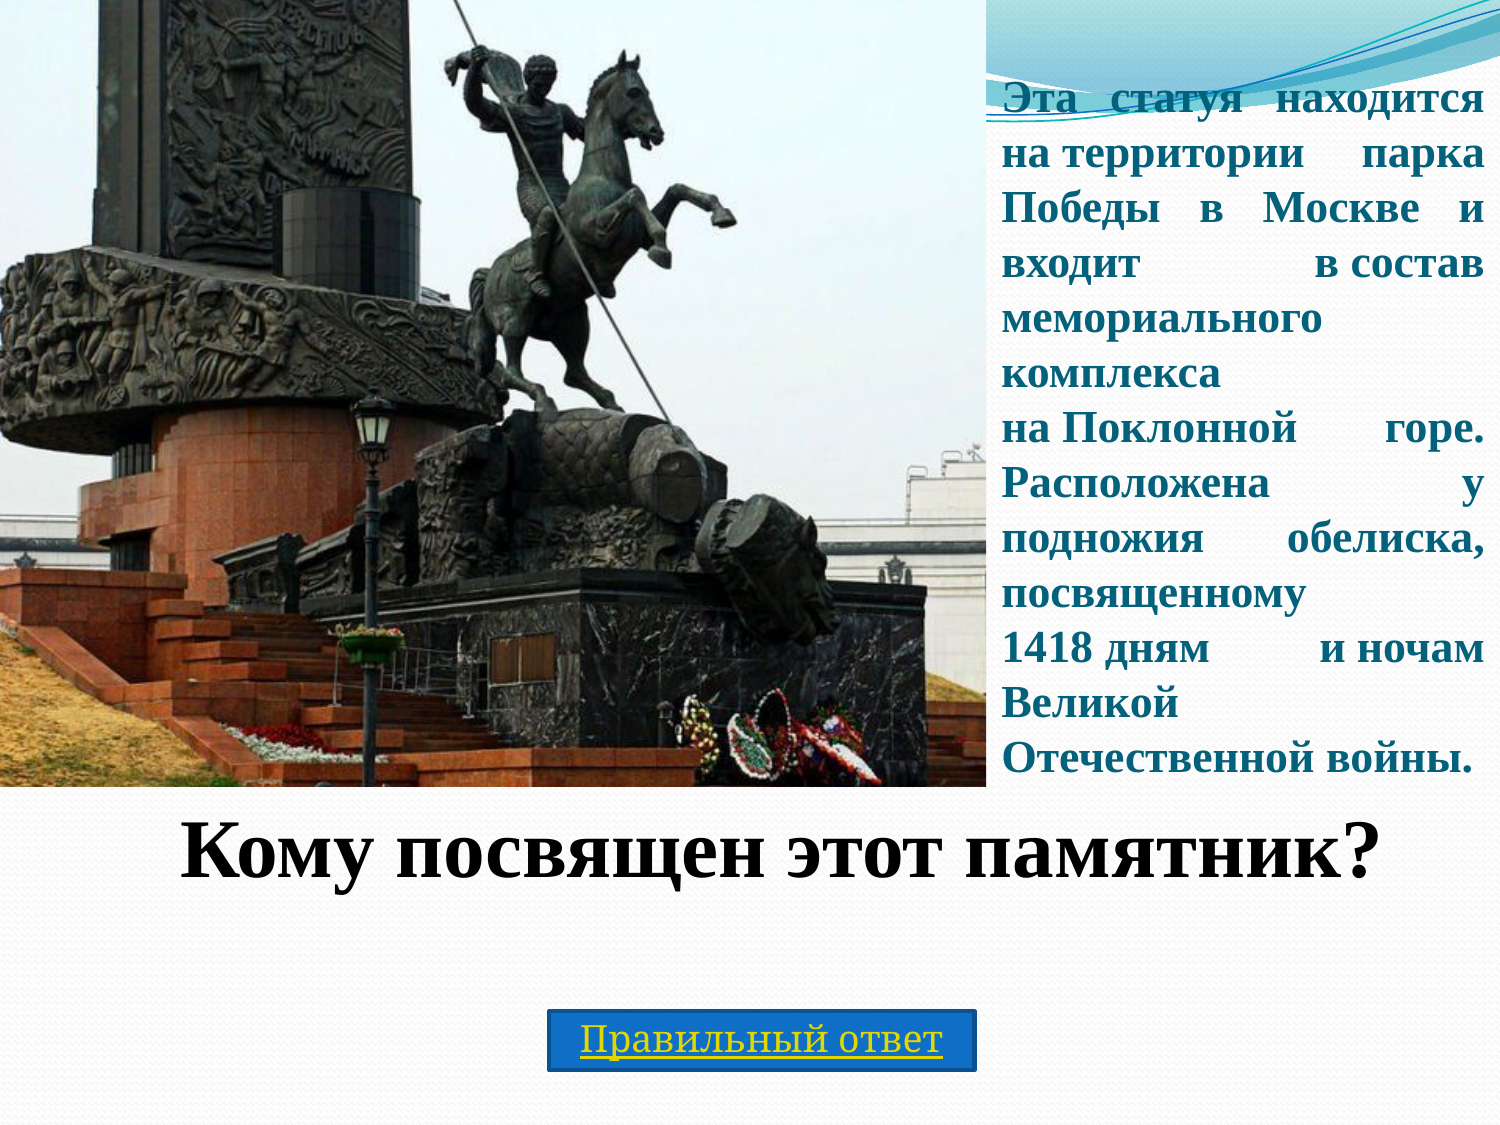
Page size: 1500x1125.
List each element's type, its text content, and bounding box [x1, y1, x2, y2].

text_box Правильный ответ [547, 1009, 977, 1072]
picture [0, 0, 987, 788]
text_box Эта статуя находится на территории парка Победы в Москве и входит в состав мемориального комплекса на Поклонной горе. Расположена у подножия обелиска, посвященному 1418 дням и ночам Великой Отечественной войны. [991, 59, 1500, 789]
text_box Кому посвящен этот памятник? [165, 786, 1399, 902]
